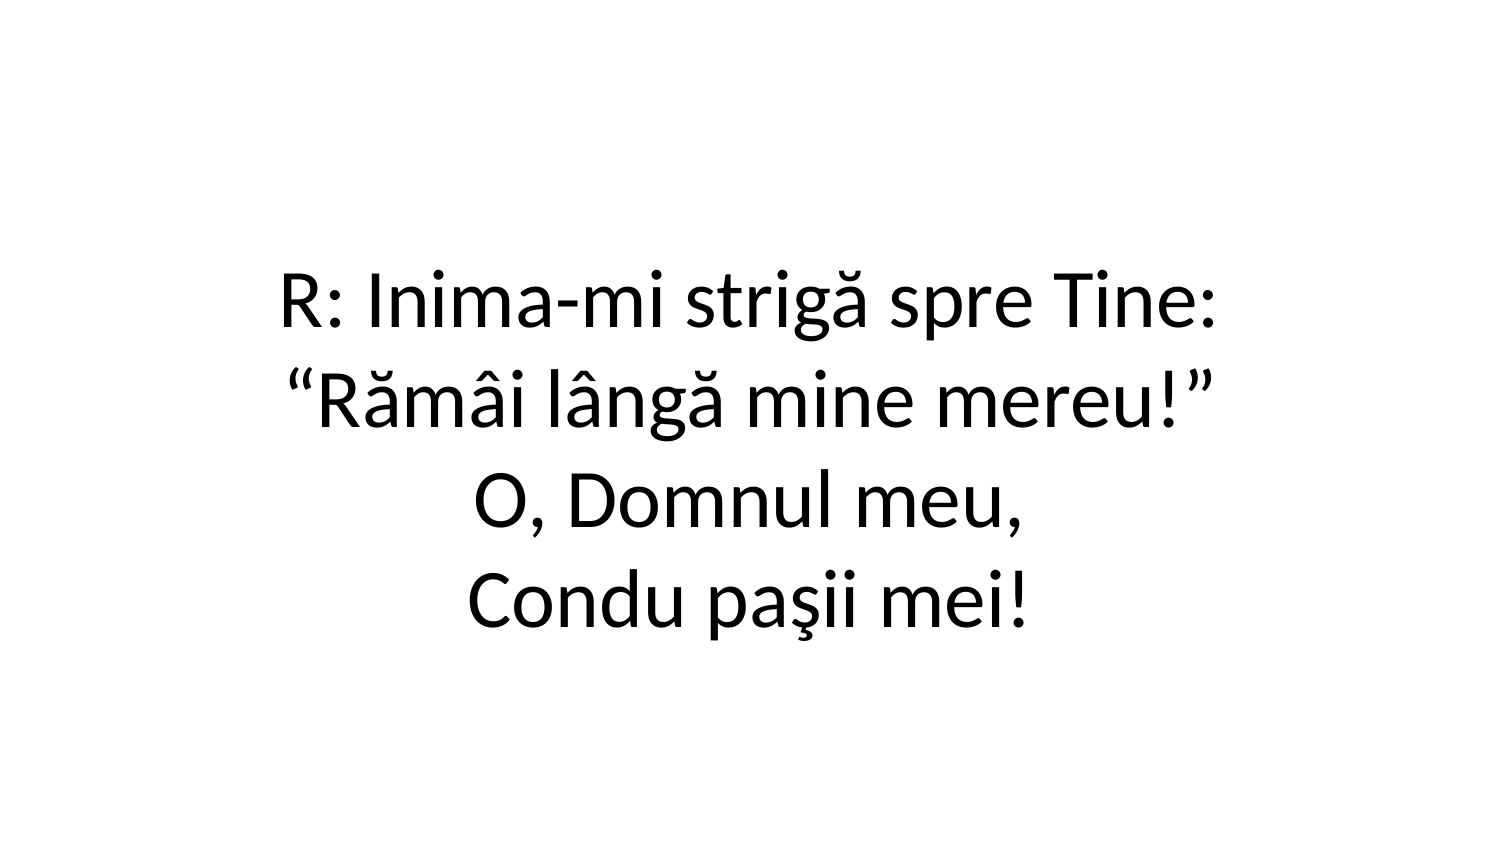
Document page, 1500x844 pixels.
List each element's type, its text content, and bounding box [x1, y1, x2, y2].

text_box R: Inima-mi strigă spre Tine: “Rămâi lângă mine mereu!” O, Domnul meu, Condu paşii mei! [264, 192, 1236, 652]
